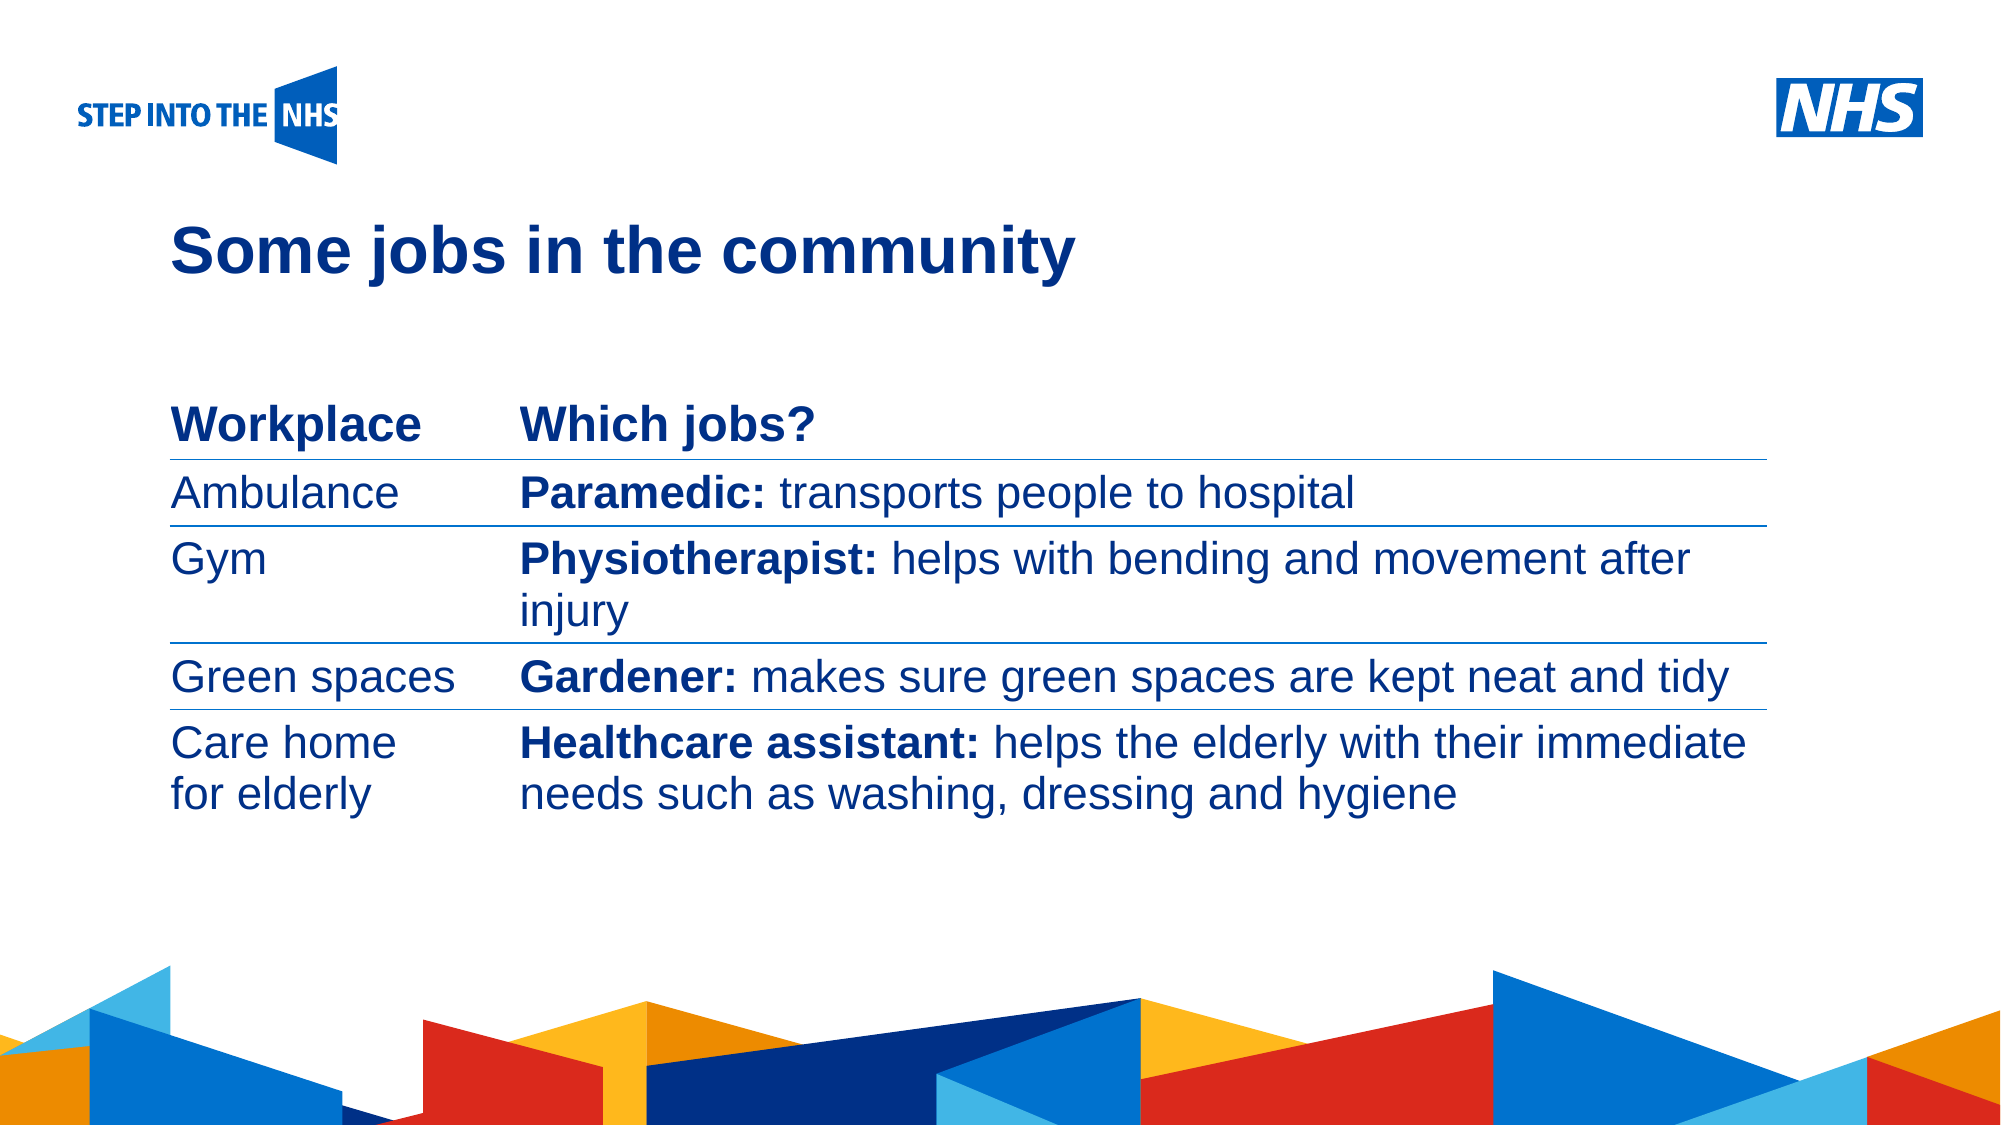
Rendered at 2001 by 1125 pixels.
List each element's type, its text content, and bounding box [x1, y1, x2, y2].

table_cell Gardener: makes sure green spaces are kept neat and tidy [520, 644, 1765, 709]
table_header Workplace [171, 389, 519, 459]
table_cell Gym [171, 527, 519, 642]
table_cell Green spaces [171, 644, 519, 709]
table_cell Ambulance [171, 460, 519, 525]
title Some jobs in the community [170, 216, 1767, 307]
table_cell Care home for elderly [171, 710, 519, 826]
table_cell Healthcare assistant: helps the elderly with their immediate needs such as washing, dressing and hygiene [520, 710, 1765, 826]
table_cell Physiotherapist: helps with bending and movement after injury [520, 527, 1765, 642]
table_cell Paramedic: transports people to hospital [520, 460, 1765, 525]
table_header Which jobs? [520, 389, 1765, 459]
